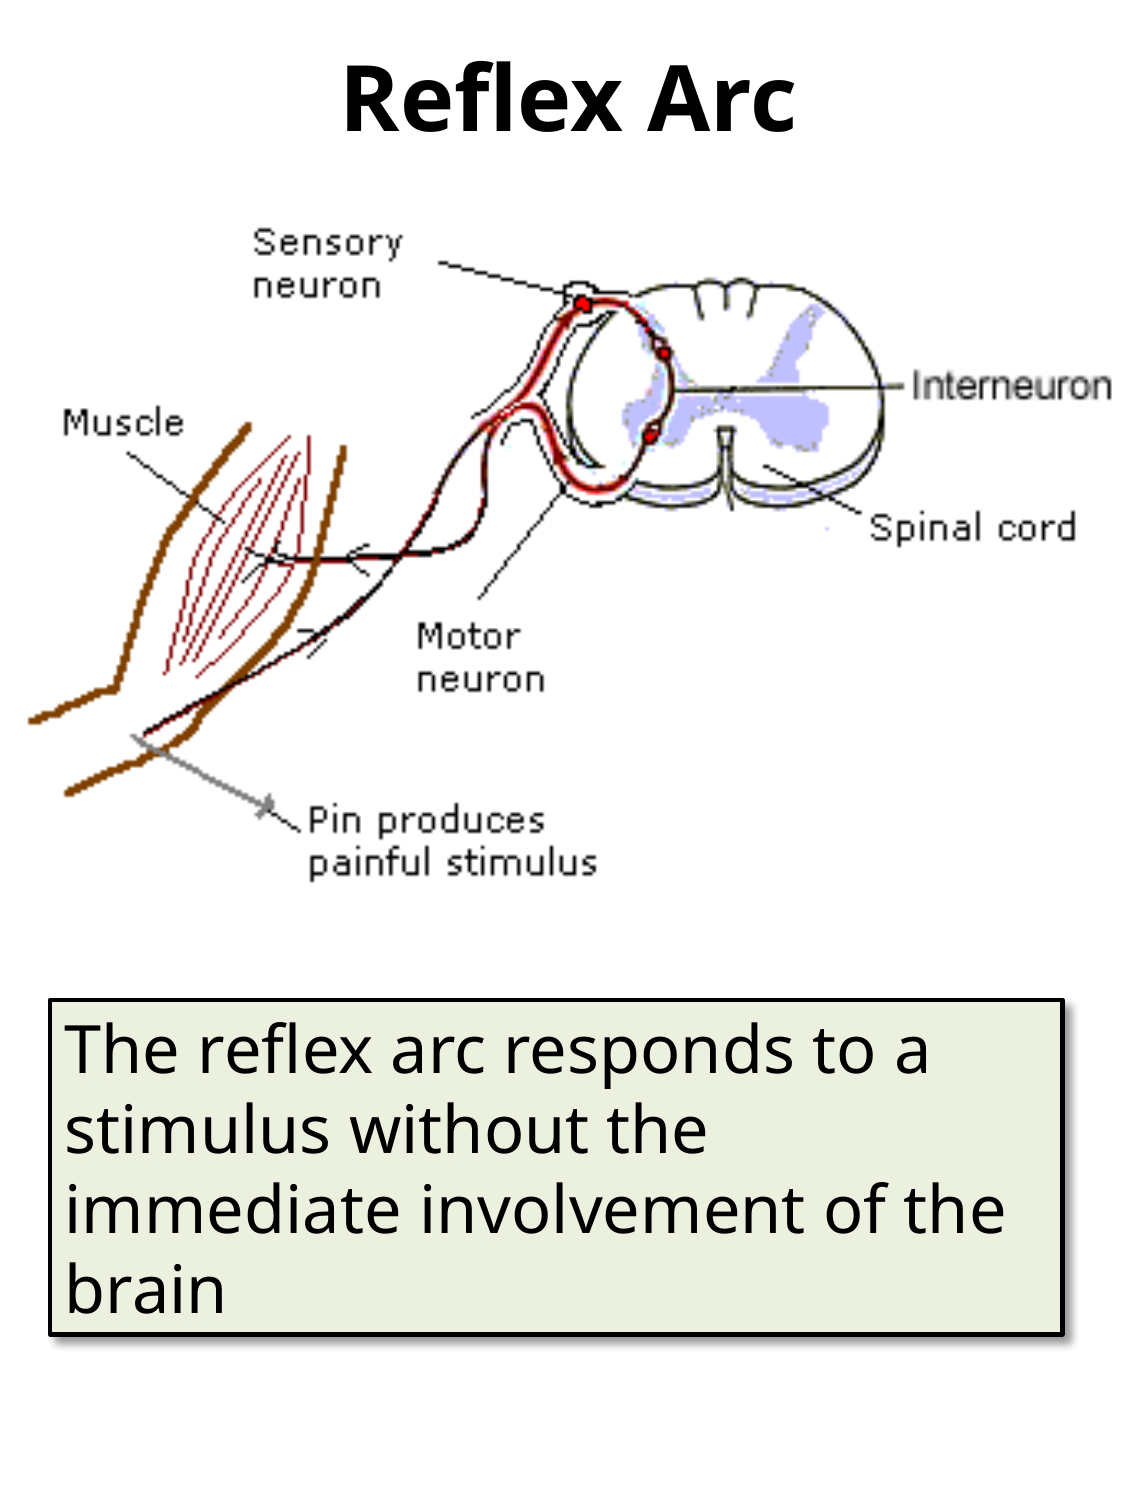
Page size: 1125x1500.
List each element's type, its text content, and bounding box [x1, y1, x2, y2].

title Reflex Arc [62, 0, 1075, 185]
text_box The reflex arc responds to a stimulus without the immediate involvement of the brain [50, 999, 1063, 1335]
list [0, 187, 1125, 952]
